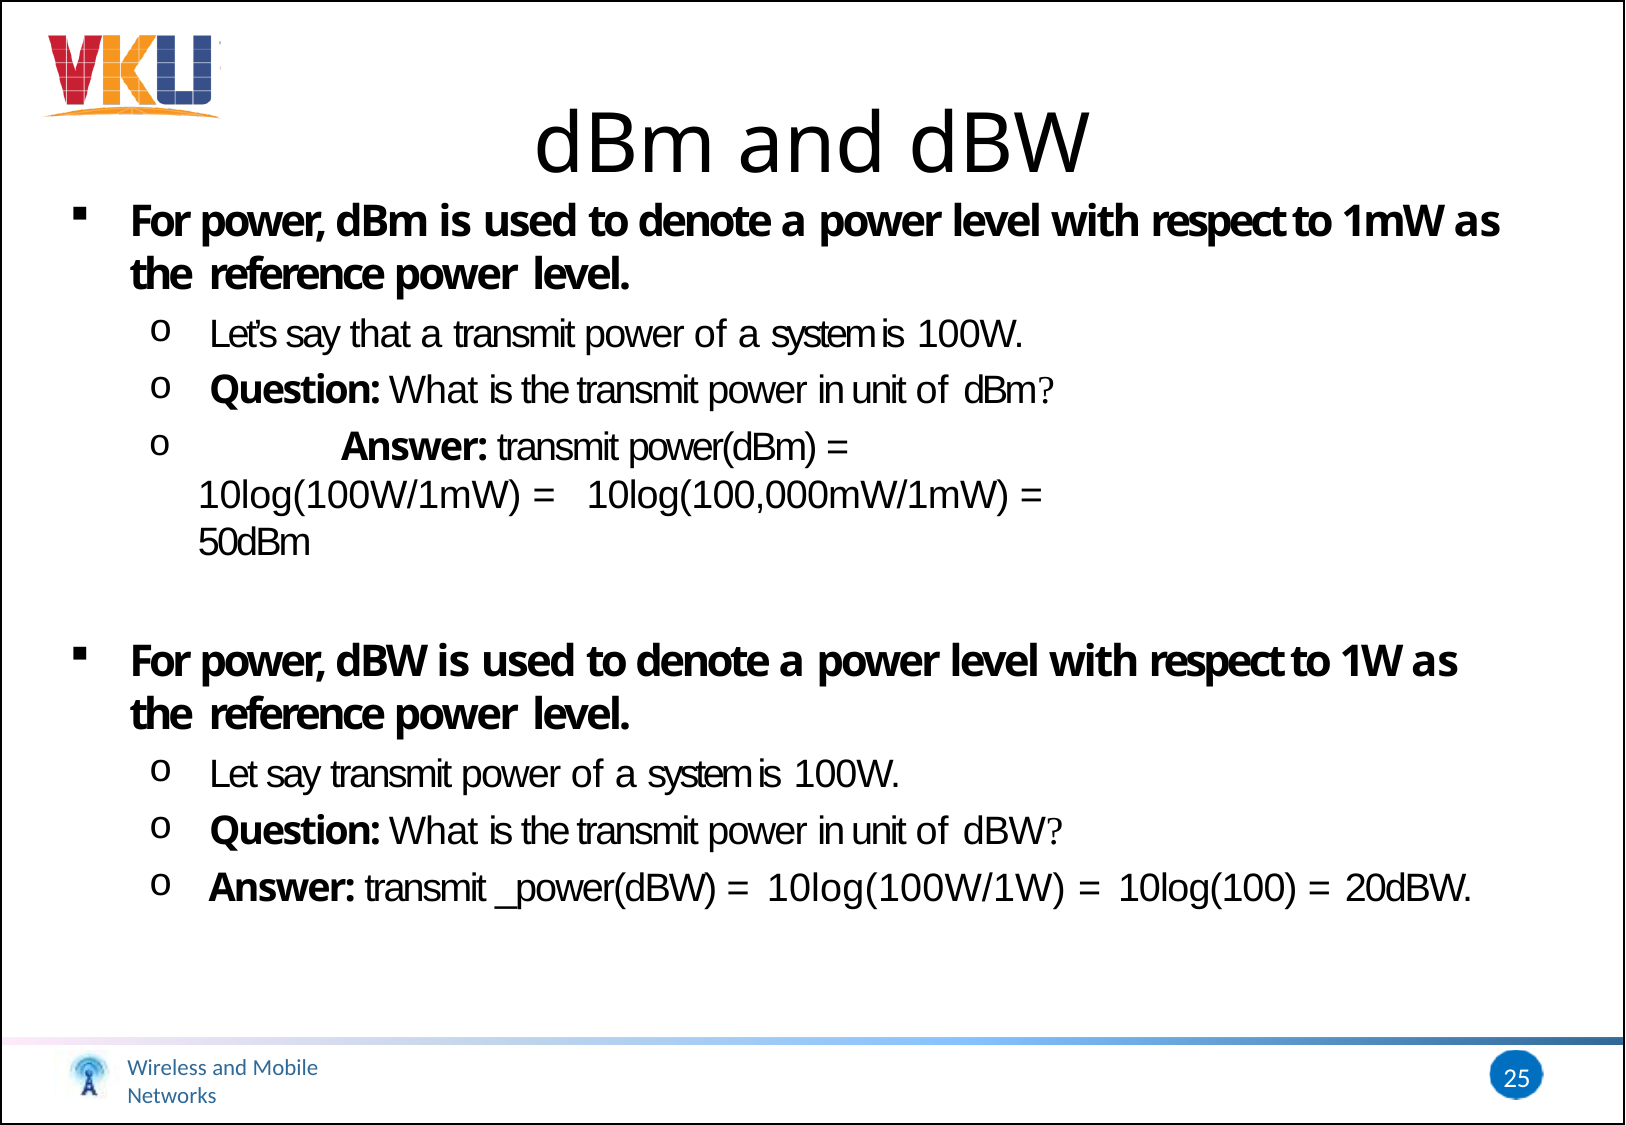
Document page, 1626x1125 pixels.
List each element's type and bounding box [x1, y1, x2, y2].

text_box [0, 0, 1625, 1125]
